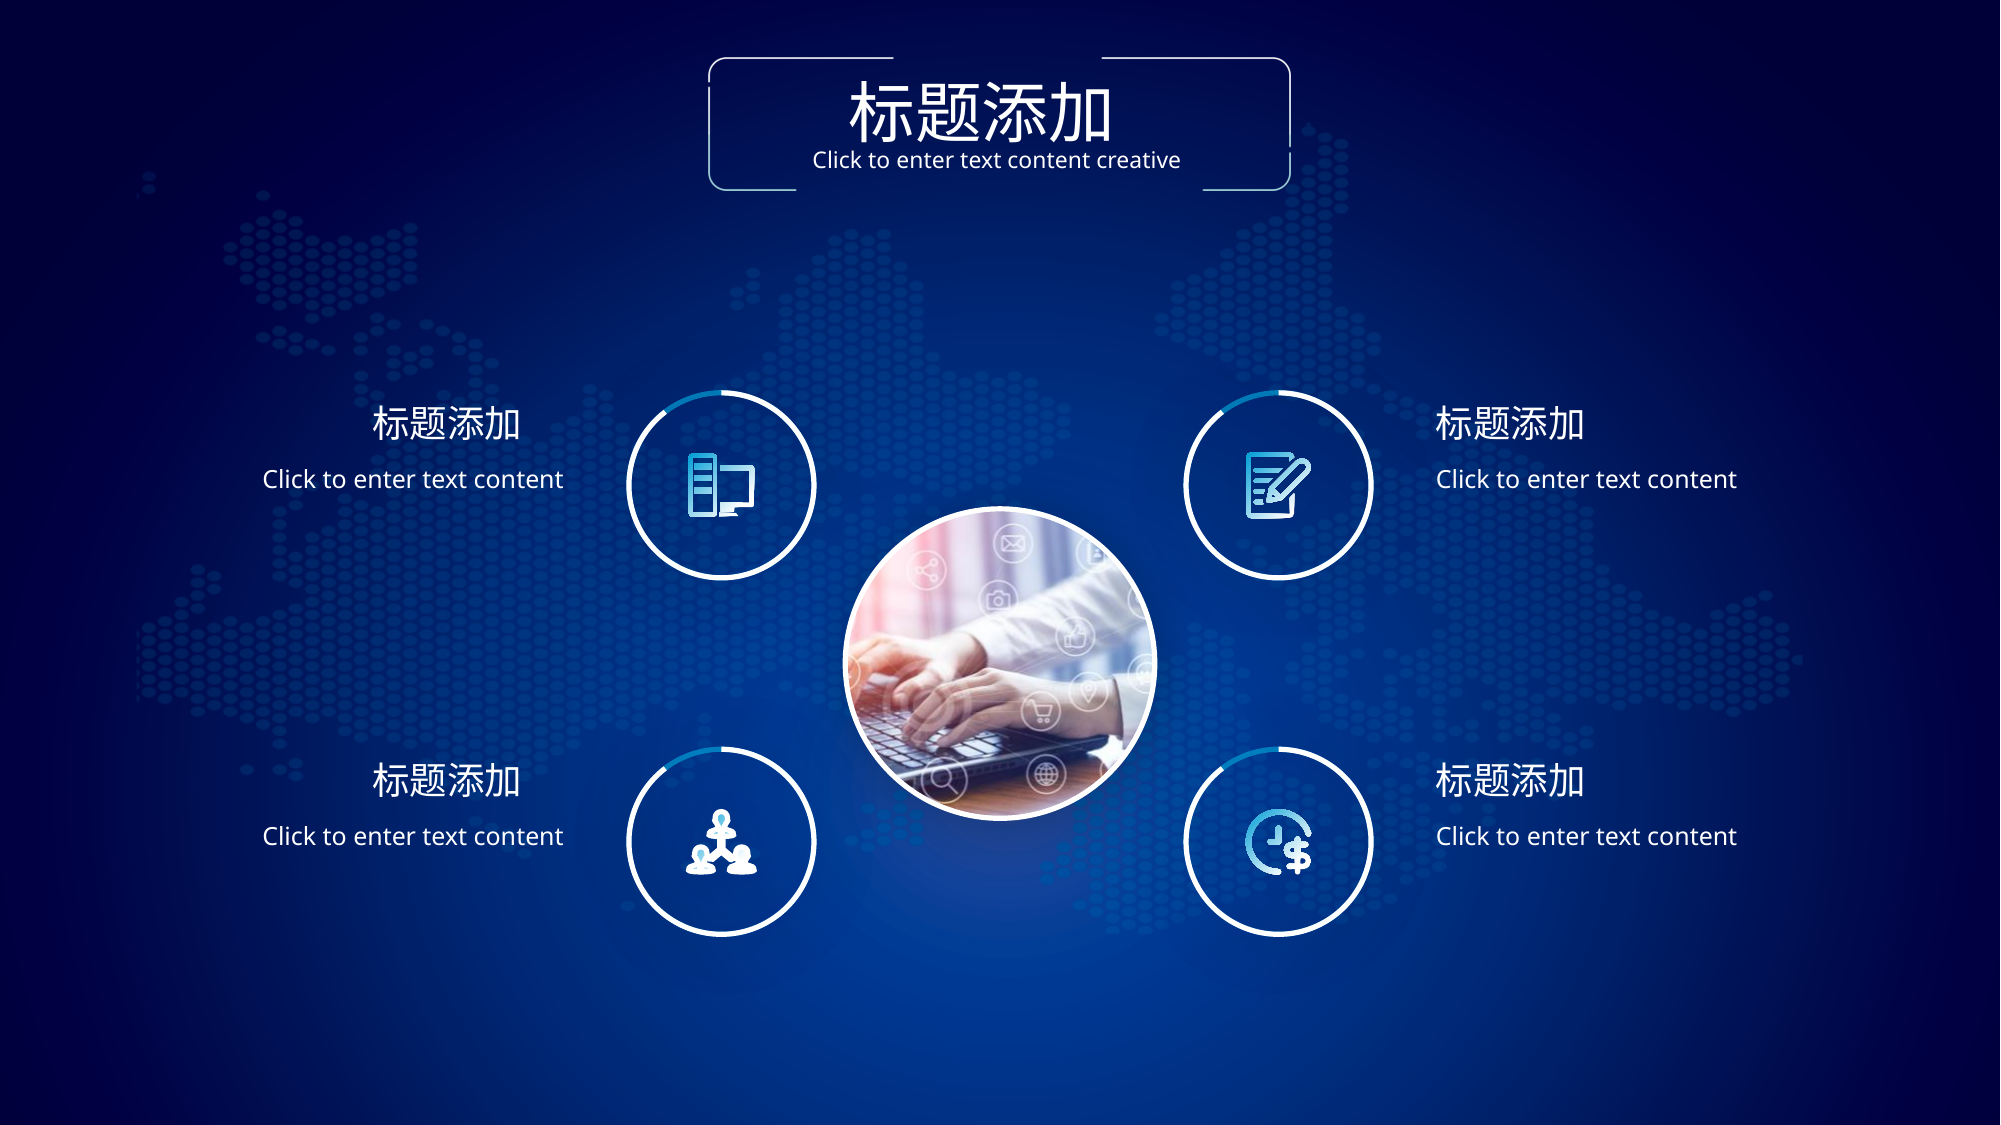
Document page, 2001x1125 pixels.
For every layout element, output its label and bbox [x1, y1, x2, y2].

text_box [1420, 392, 1809, 502]
text_box [628, 749, 814, 935]
text_box [191, 749, 580, 859]
text_box [628, 392, 814, 578]
text_box [1186, 749, 1372, 935]
picture [0, 0, 2000, 1125]
text_box [844, 507, 1156, 820]
text_box [191, 392, 580, 502]
text_box [650, 63, 1349, 181]
text_box [1420, 749, 1809, 859]
text_box [1186, 392, 1372, 578]
